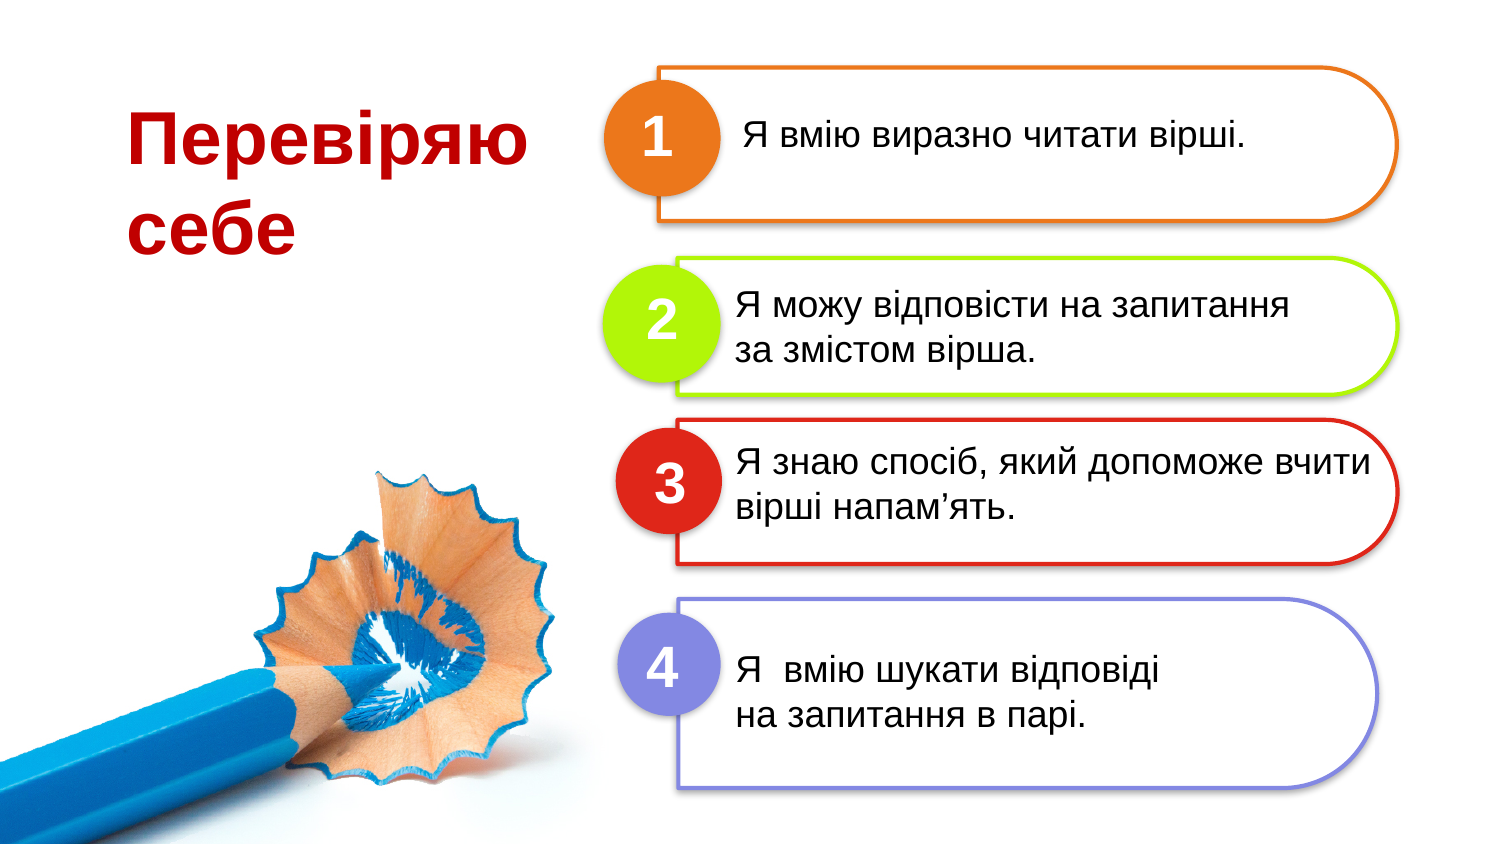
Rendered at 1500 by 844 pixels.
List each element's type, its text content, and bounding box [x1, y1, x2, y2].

text_box [628, 79, 697, 90]
text_box 1 [614, 90, 702, 176]
text_box [676, 419, 1363, 458]
list Перевіряю себе [112, 79, 578, 281]
text_box 4 [631, 621, 694, 707]
text_box [658, 66, 1386, 222]
text_box 2 [631, 273, 694, 359]
text_box 3 [639, 437, 702, 523]
picture [0, 469, 636, 844]
text_box Я вмію шукати відповіді на запитання в парі. [720, 637, 1366, 743]
text_box [638, 611, 720, 717]
text_box [616, 628, 631, 701]
text_box Я вмію виразно читати вірші. [727, 102, 1422, 208]
text_box [603, 104, 614, 173]
text_box [601, 263, 719, 384]
text_box Я знаю спосіб, який допоможе вчити вірші напам’ять. [720, 429, 1388, 534]
text_box [1388, 454, 1399, 530]
text_box [1366, 647, 1378, 740]
text_box [677, 598, 1360, 641]
text_box [617, 94, 722, 198]
text_box [677, 695, 1365, 789]
text_box [614, 427, 723, 535]
text_box [676, 512, 1385, 565]
text_box Я можу відповісти на запитання за змістом вірша. [719, 272, 1336, 423]
text_box [676, 257, 1399, 396]
